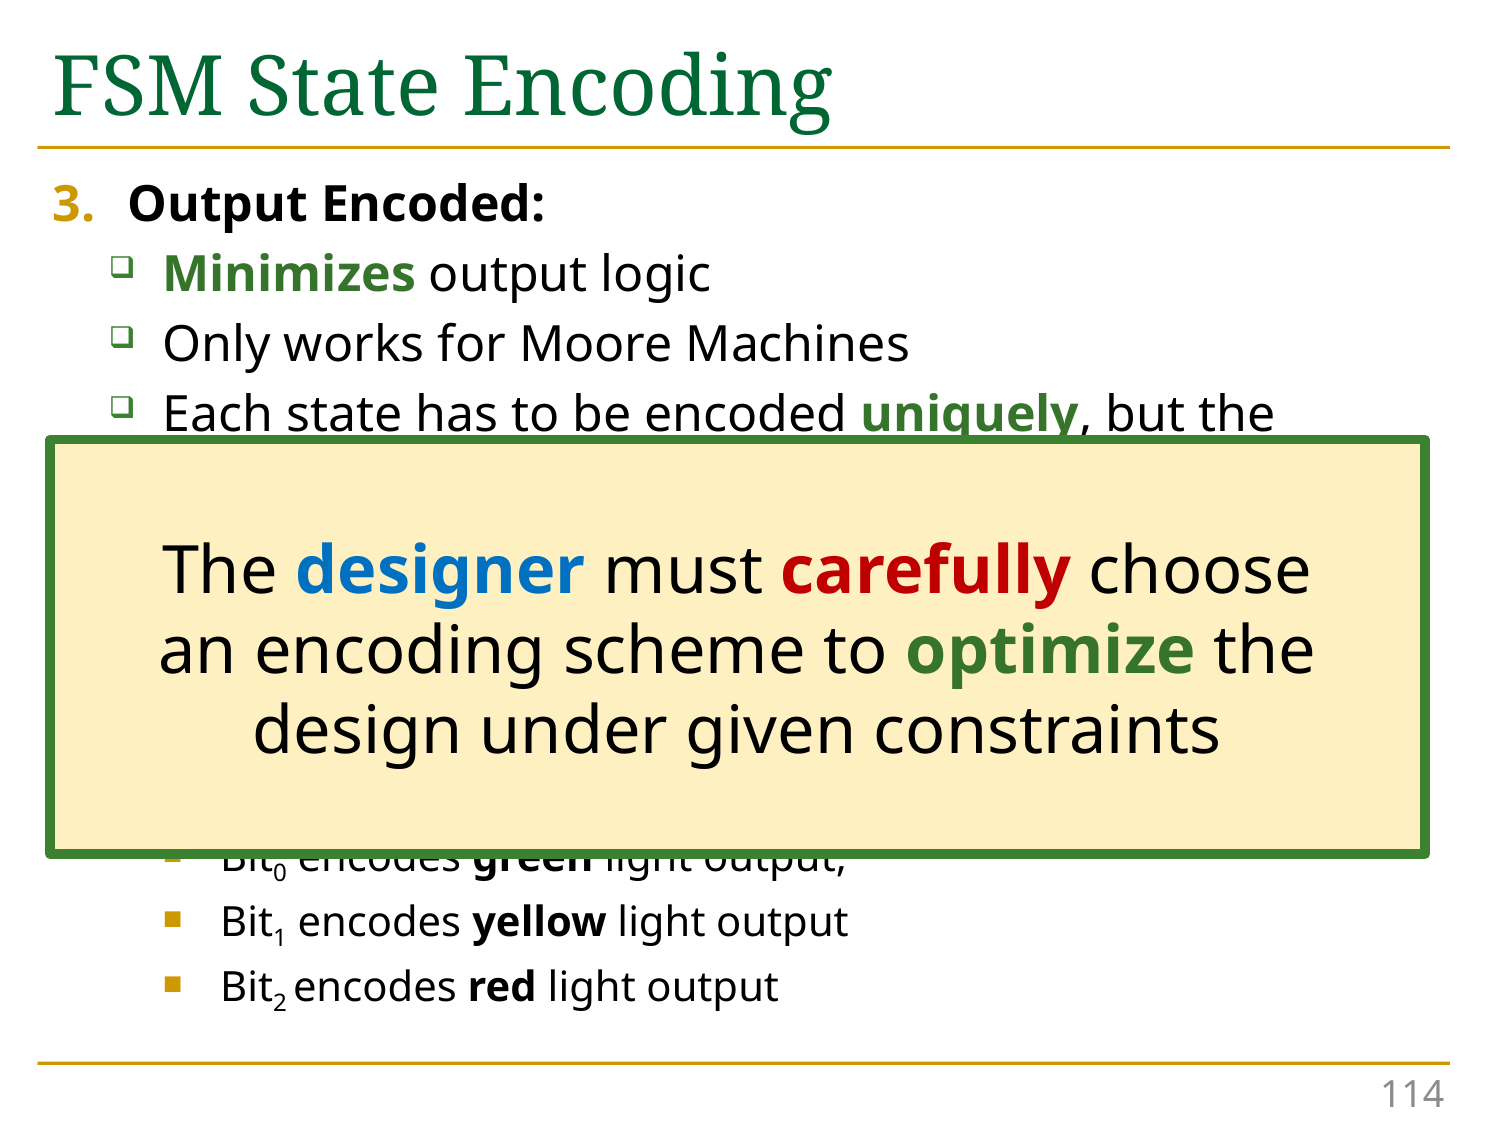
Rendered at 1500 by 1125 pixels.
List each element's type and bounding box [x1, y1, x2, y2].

text_box [50, 439, 1425, 855]
list [37, 163, 1450, 1016]
slide_number [1121, 1066, 1460, 1125]
title [37, 24, 1450, 163]
